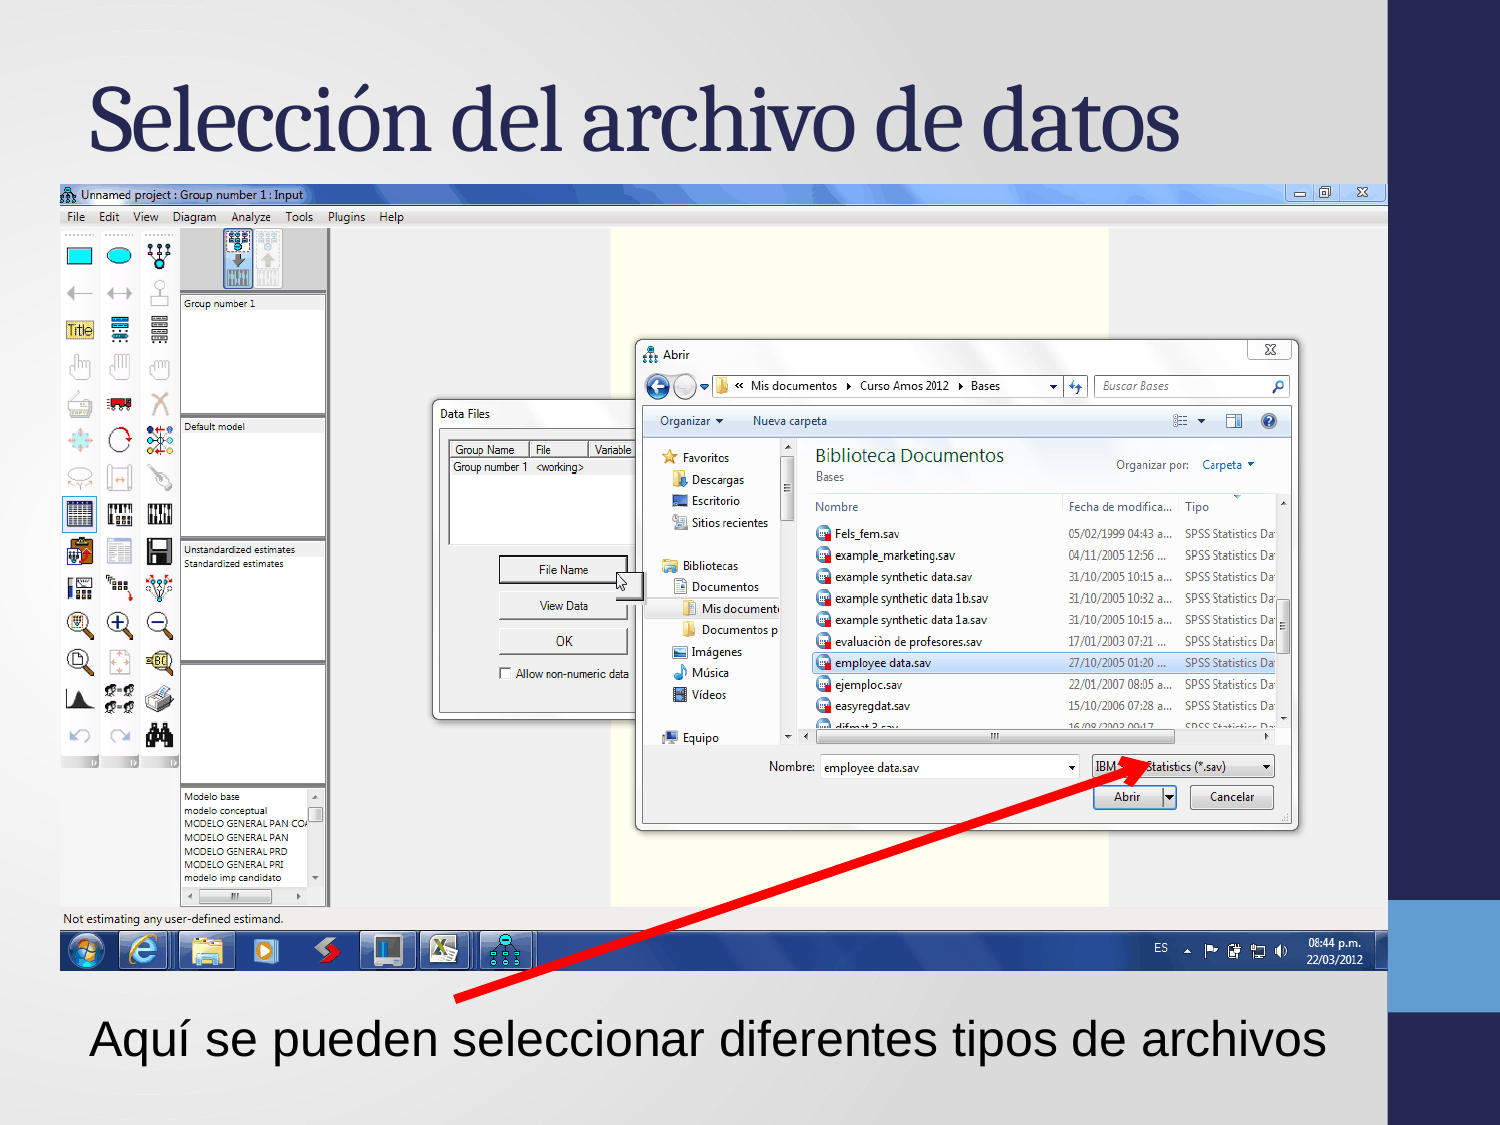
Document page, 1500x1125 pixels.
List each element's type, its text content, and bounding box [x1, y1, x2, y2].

text_box Aquí se pueden seleccionar diferentes tipos de archivos [74, 999, 1343, 1075]
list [60, 184, 1389, 972]
title Selección del archivo de datos [75, 19, 1425, 207]
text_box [454, 762, 1152, 1000]
